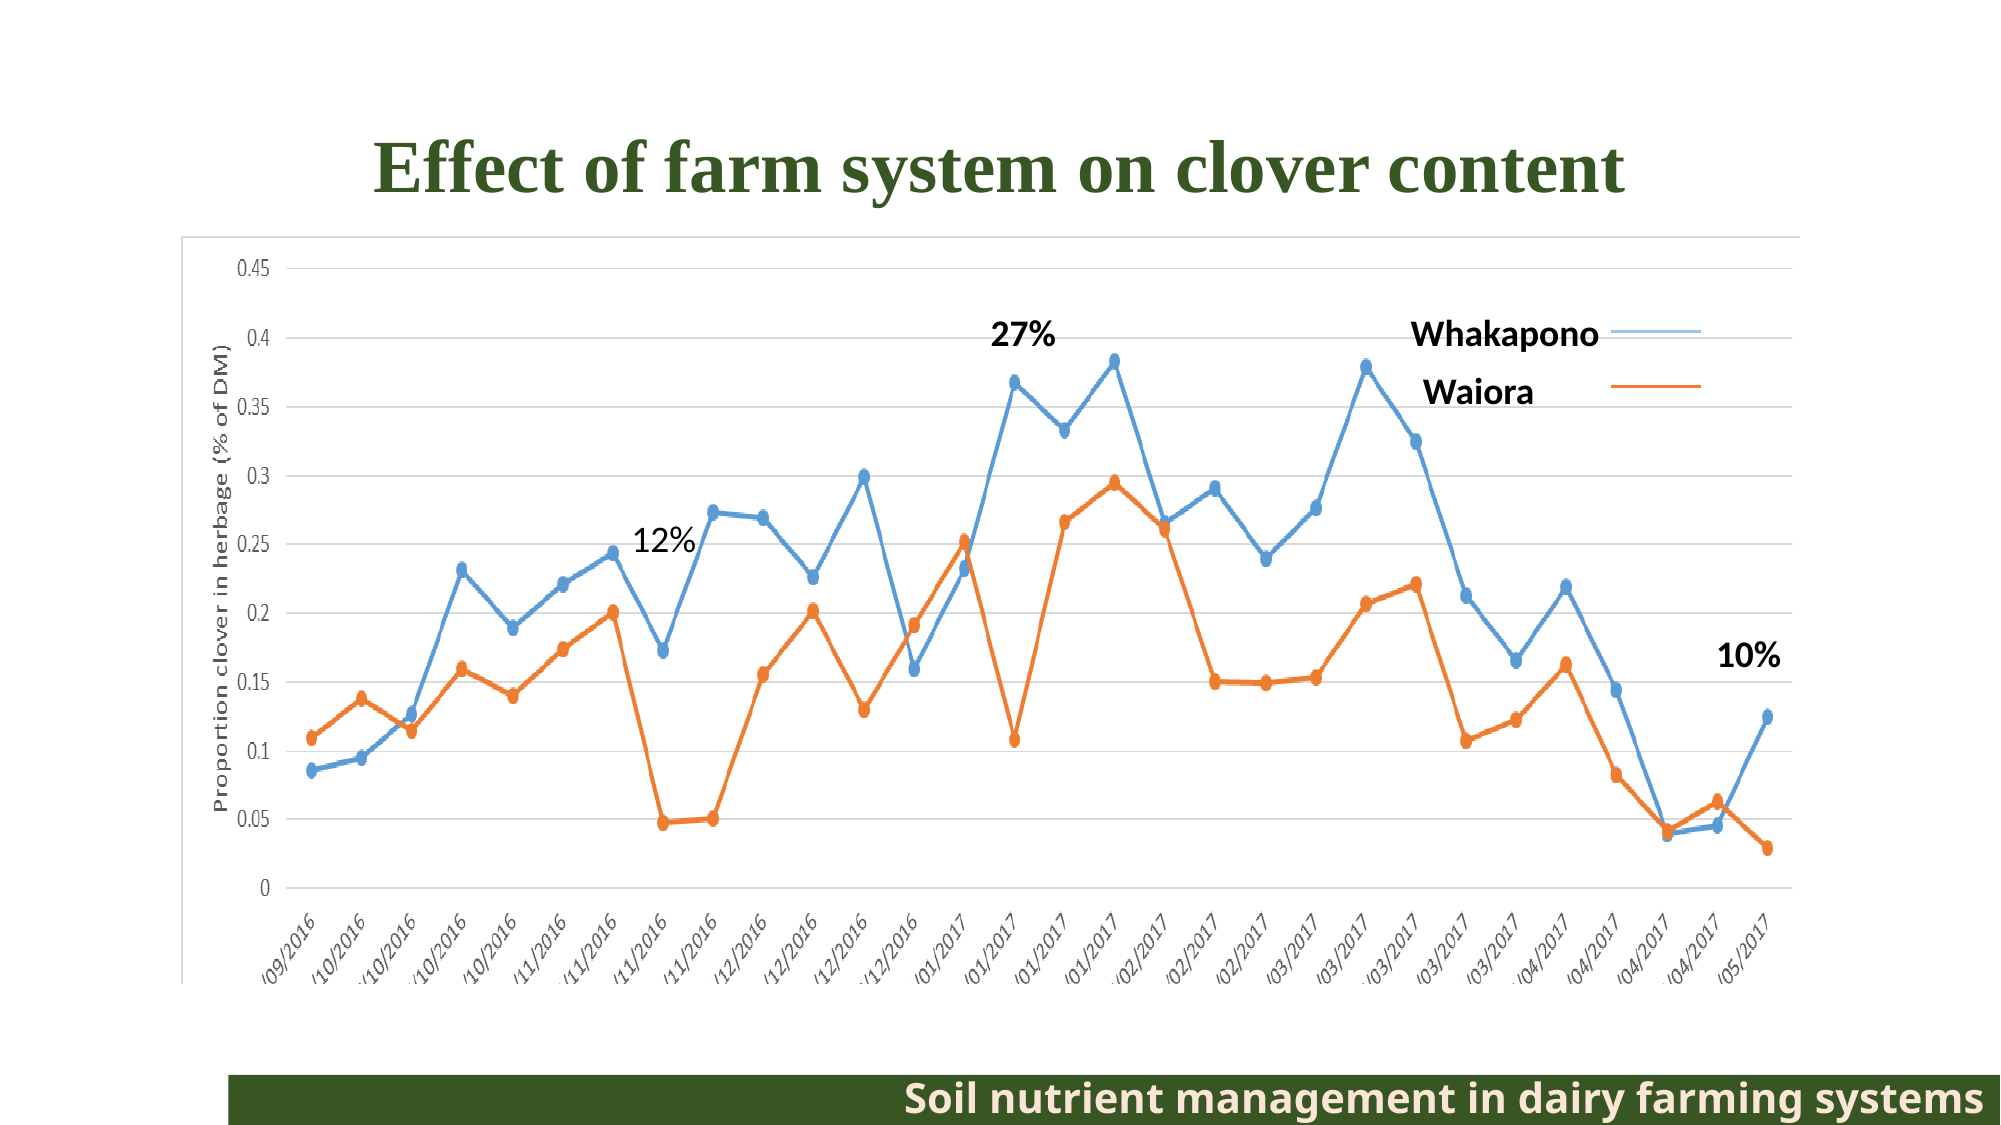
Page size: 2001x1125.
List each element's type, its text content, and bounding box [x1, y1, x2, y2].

text_box Soil nutrient management in dairy farming systems [228, 1074, 2000, 1125]
picture [151, 181, 1800, 984]
title Effect of farm system on clover content [137, 59, 1863, 278]
